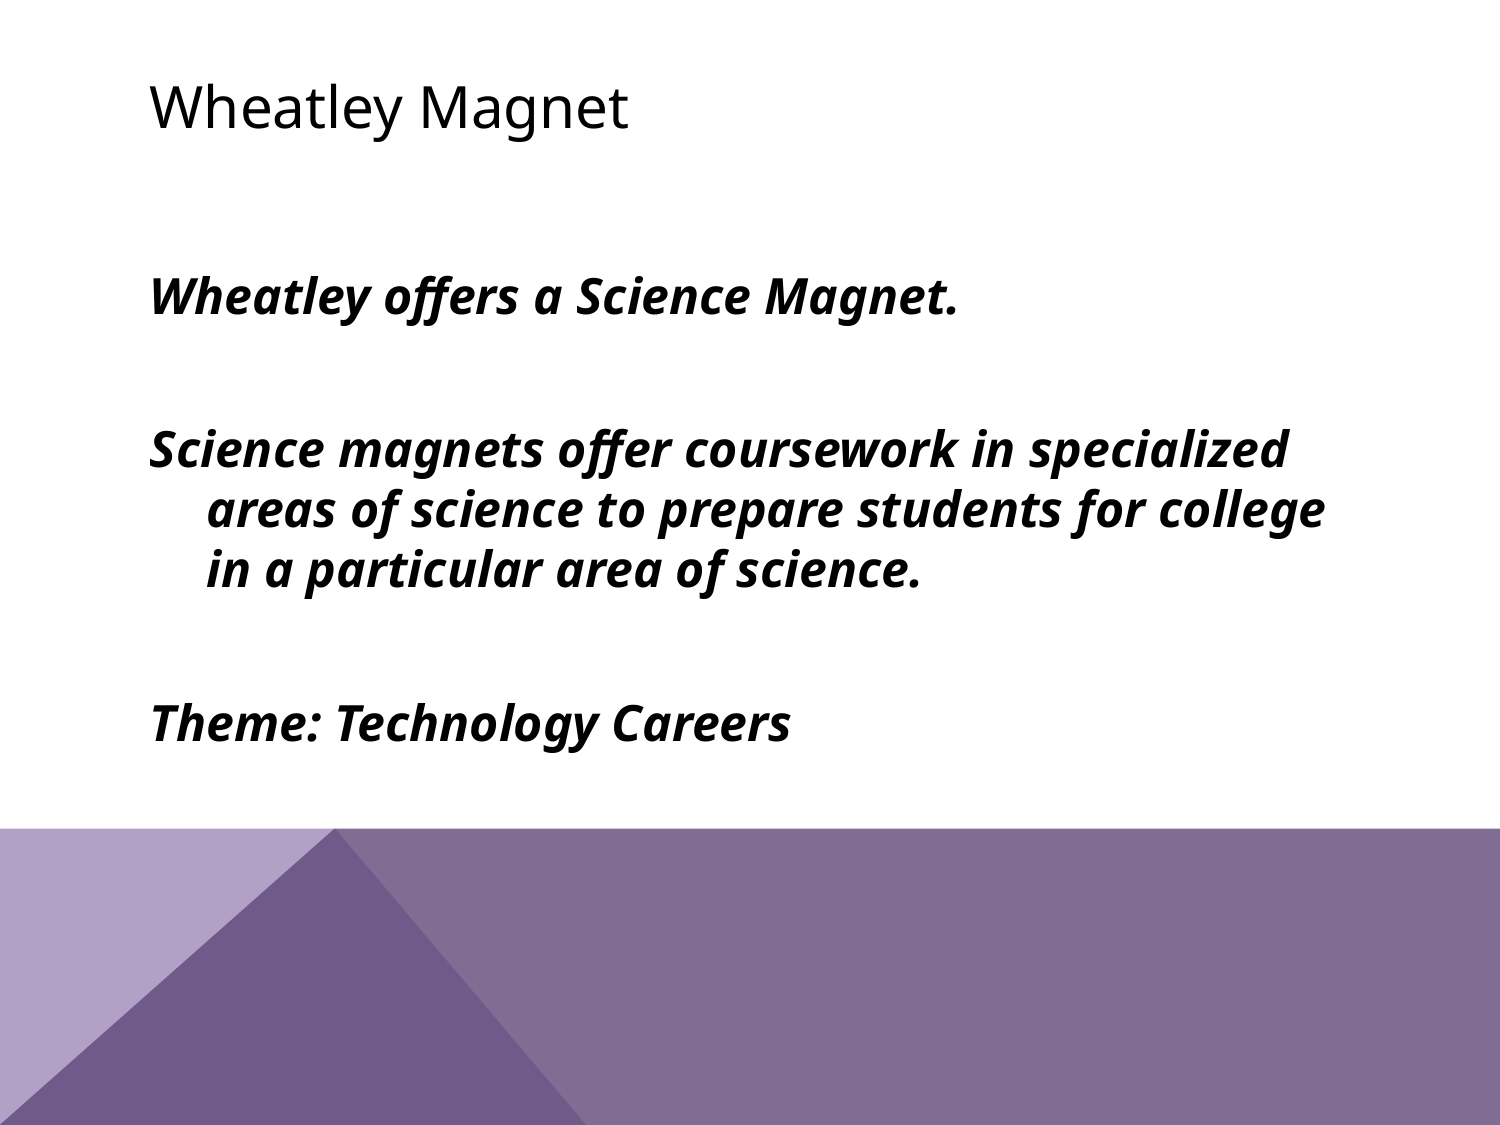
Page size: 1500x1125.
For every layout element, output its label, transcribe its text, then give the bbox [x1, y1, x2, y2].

list Wheatley offers a Science Magnet. Science magnets offer coursework in specialized areas of science to prepare students for college in a particular area of science. Theme: Technology Careers [134, 180, 1369, 768]
title Wheatley Magnet [134, 59, 1369, 150]
